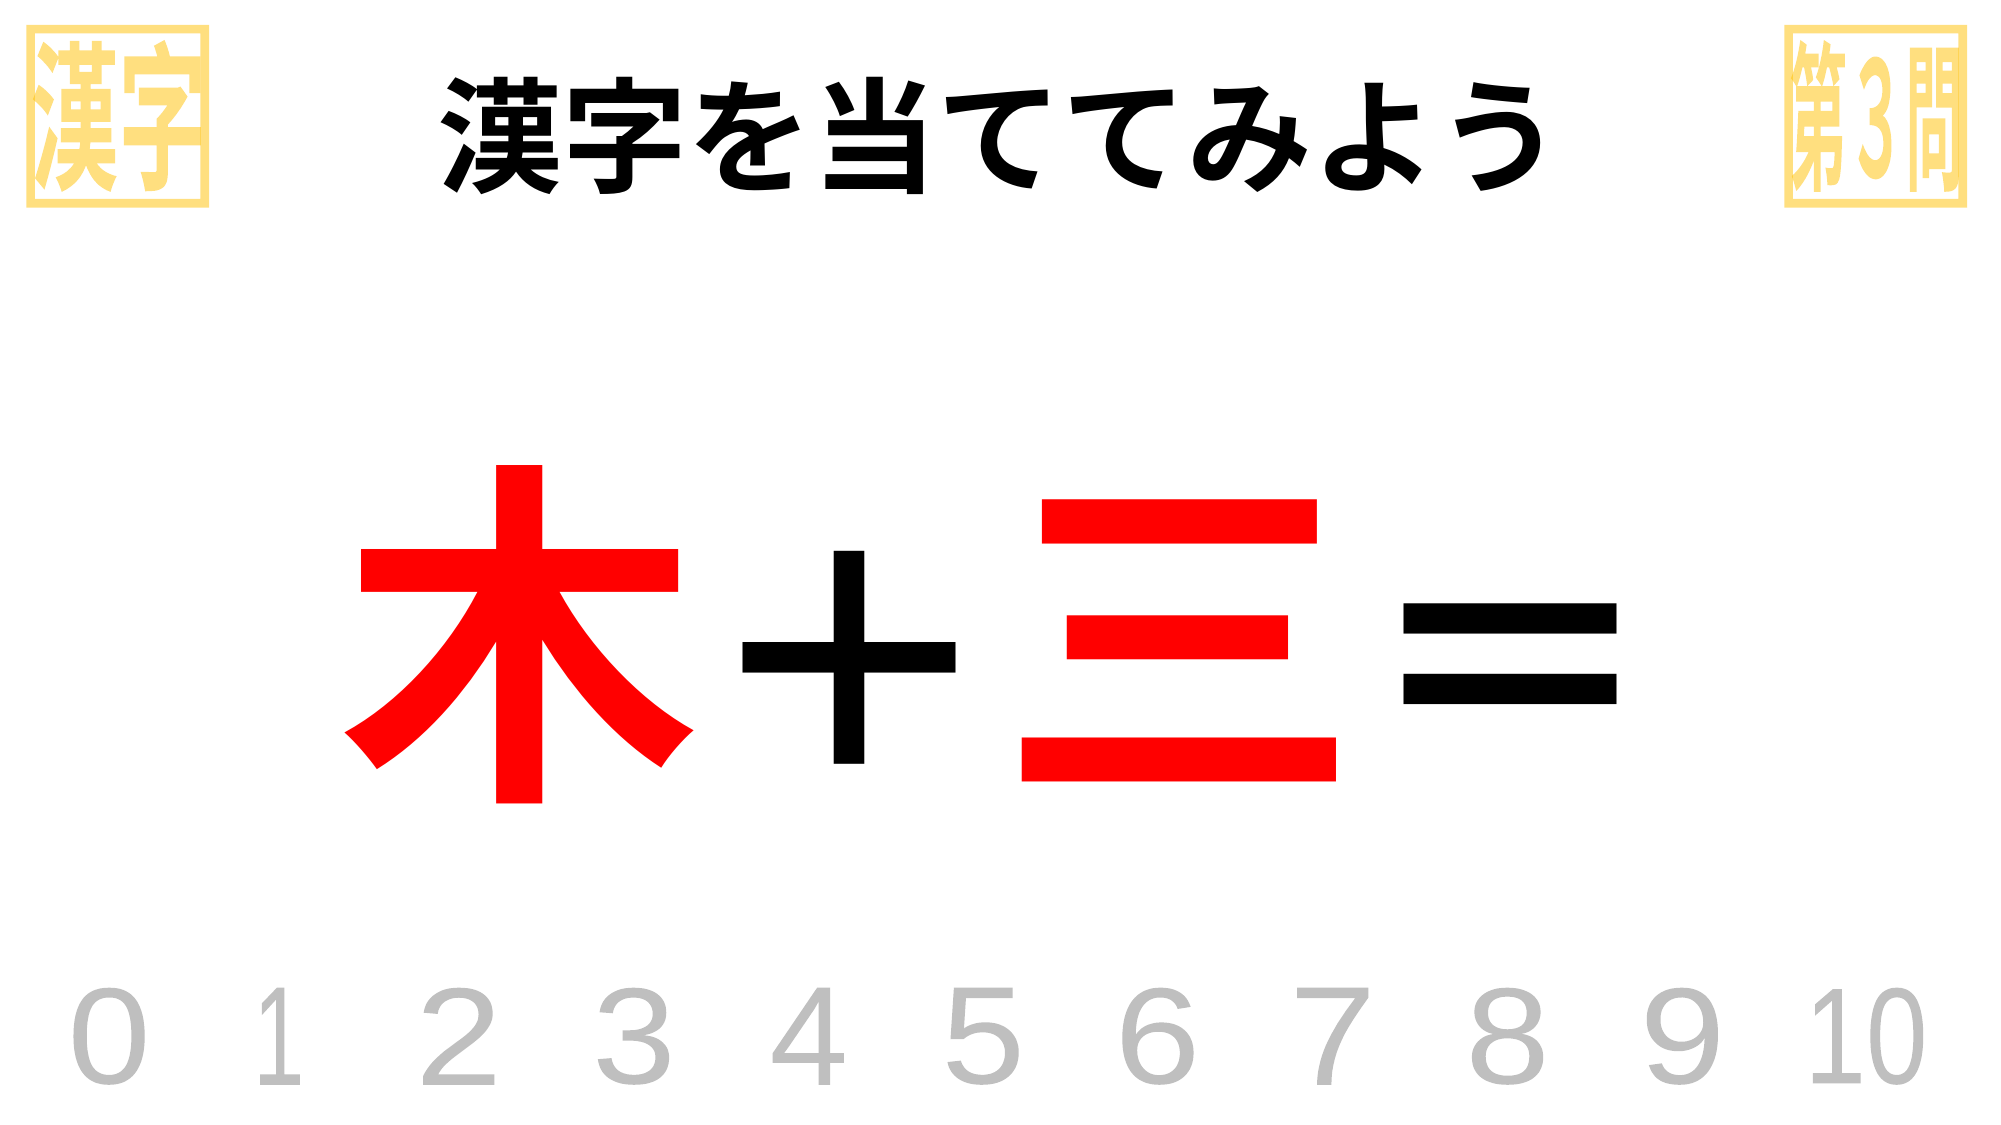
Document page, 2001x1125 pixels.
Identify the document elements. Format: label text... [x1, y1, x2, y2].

text_box 漢字を当ててみよう [422, 50, 1578, 216]
text_box 木＋三＝ [324, 403, 1676, 851]
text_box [1784, 24, 1968, 208]
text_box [26, 24, 210, 208]
